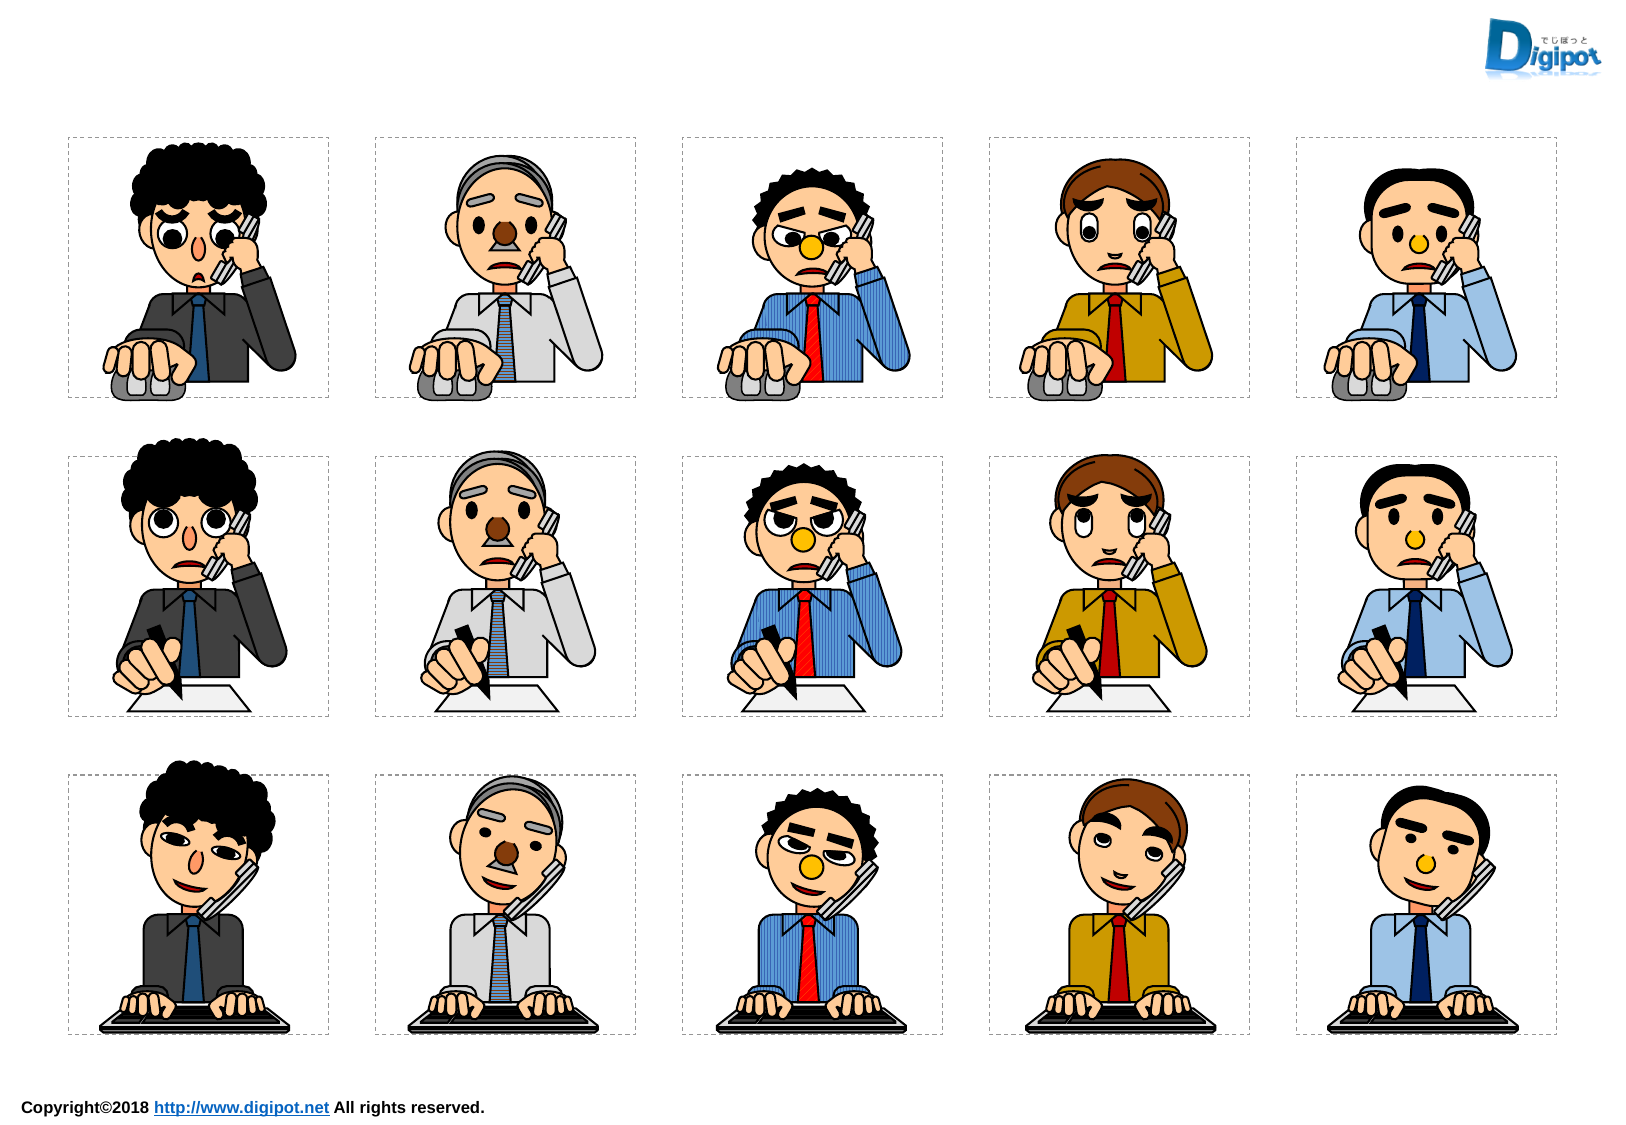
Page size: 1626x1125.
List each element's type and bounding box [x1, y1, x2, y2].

text_box [1326, 169, 1507, 401]
text_box [1026, 780, 1216, 1033]
text_box [411, 155, 593, 401]
text_box [408, 776, 598, 1033]
text_box [111, 439, 277, 712]
text_box [1328, 790, 1518, 1033]
text_box [726, 464, 892, 712]
text_box [1031, 454, 1197, 712]
picture [1485, 18, 1602, 82]
text_box [100, 764, 290, 1033]
text_box [419, 451, 586, 712]
text_box [719, 168, 900, 401]
text_box [105, 143, 286, 401]
text_box [716, 789, 906, 1033]
text_box [1022, 159, 1203, 401]
text_box [1337, 465, 1503, 712]
